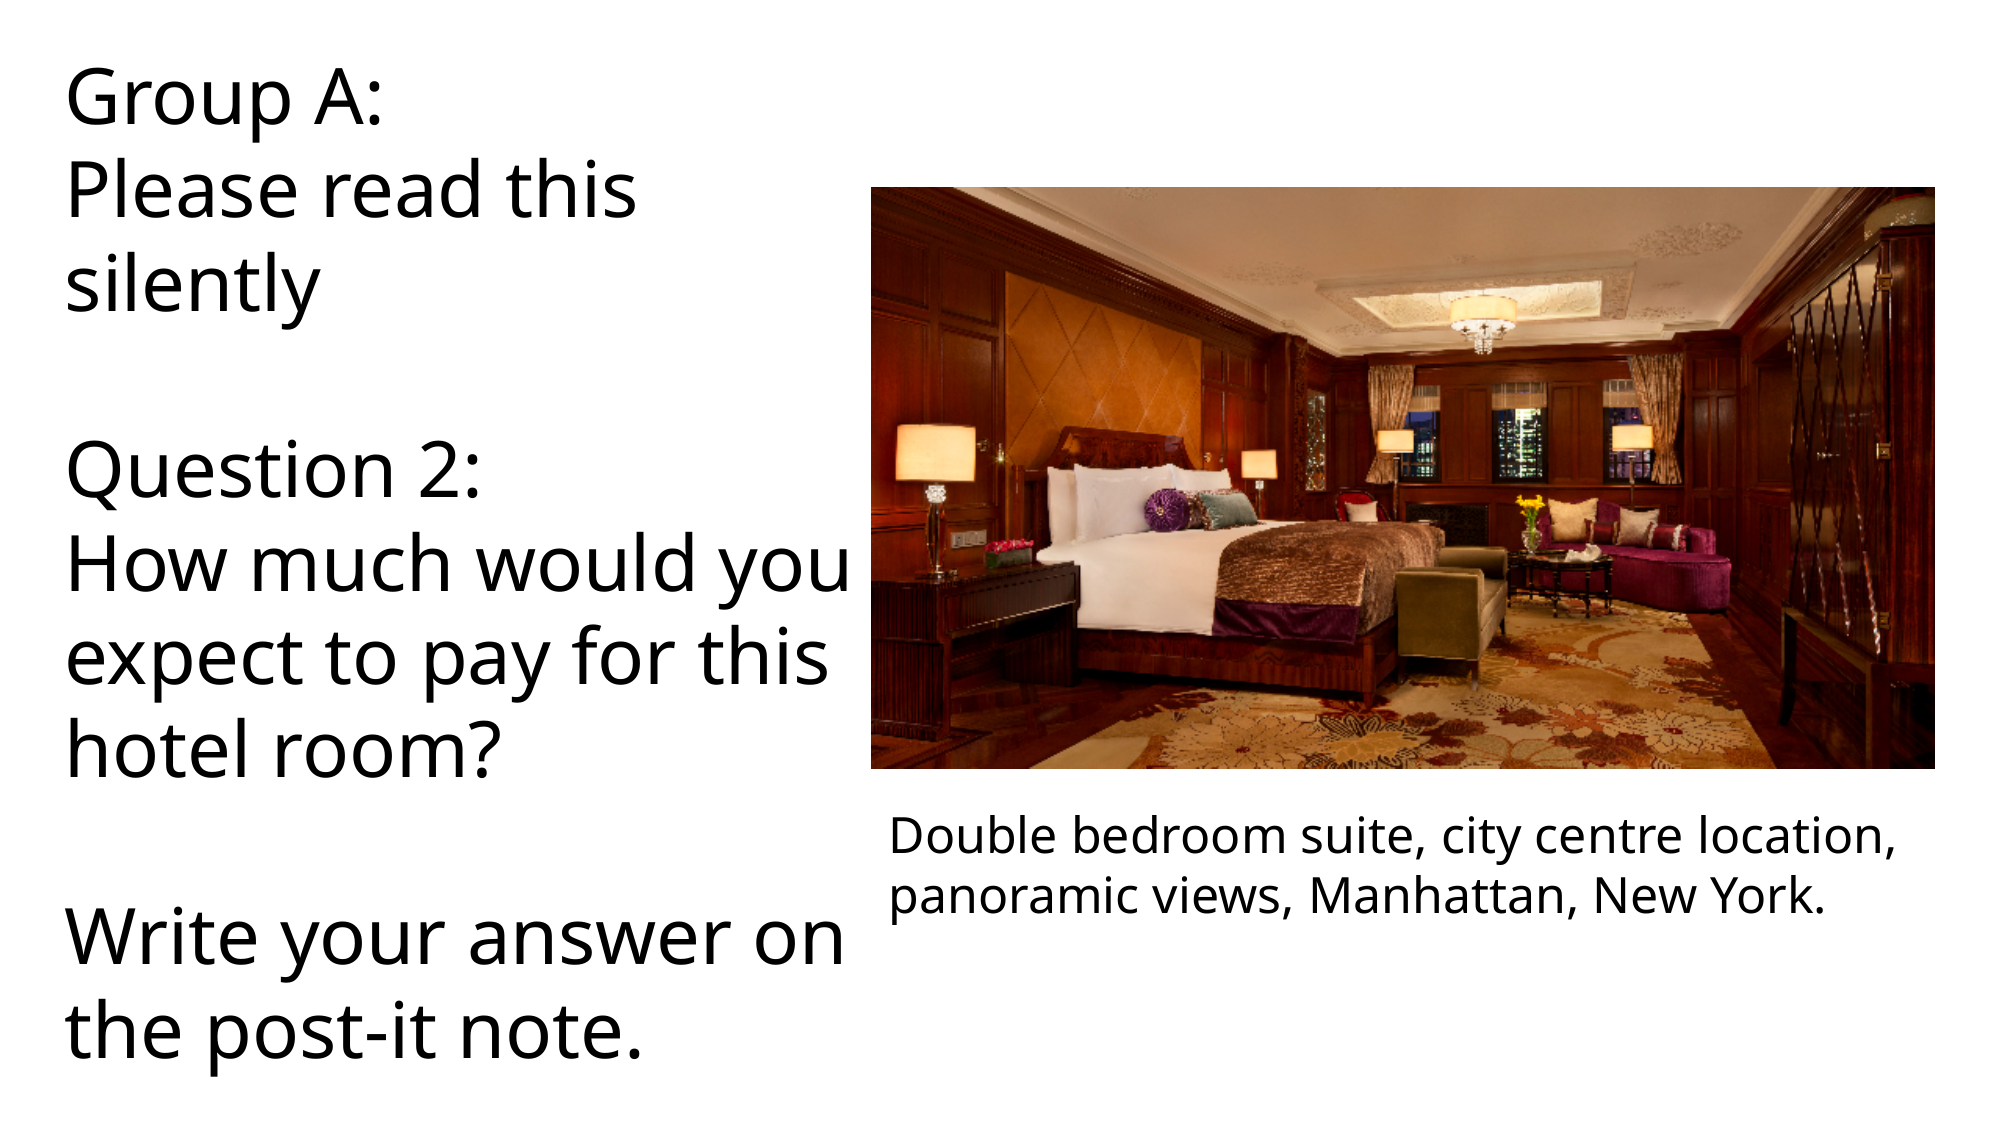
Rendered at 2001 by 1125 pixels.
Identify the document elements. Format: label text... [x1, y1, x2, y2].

text_box Group A: Please read this silently Question 2: How much would you expect to pay for this hotel room? Write your answer on the post-it note. [50, 39, 872, 1081]
picture [871, 187, 1935, 769]
text_box Double bedroom suite, city centre location, panoramic views, Manhattan, New York. [873, 796, 1929, 932]
